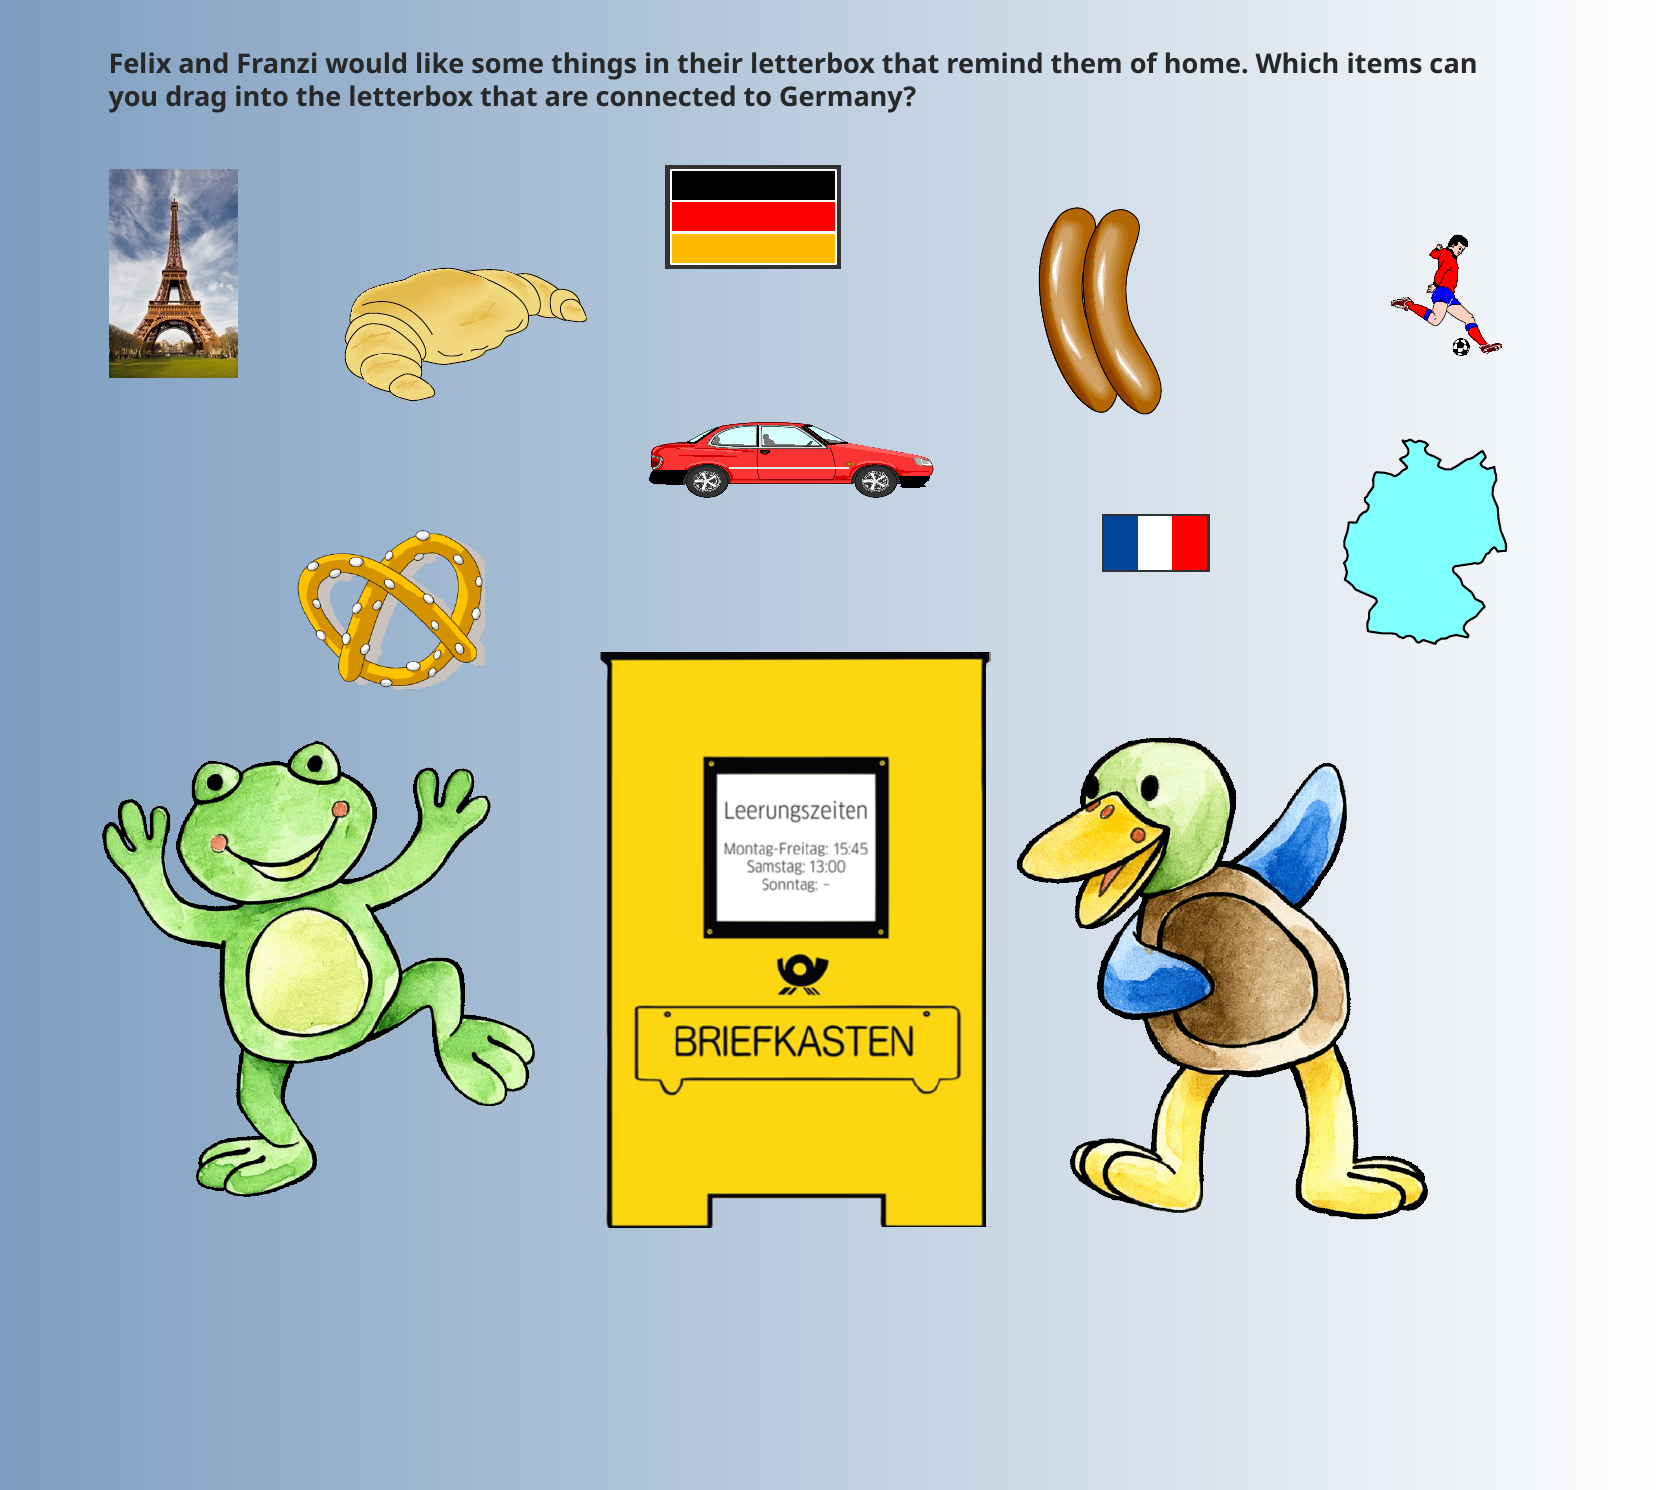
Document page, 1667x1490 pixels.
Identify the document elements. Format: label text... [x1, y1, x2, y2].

picture [108, 168, 238, 378]
picture [101, 513, 1429, 1232]
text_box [649, 422, 934, 498]
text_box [1038, 207, 1162, 415]
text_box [1391, 234, 1502, 356]
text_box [665, 165, 841, 269]
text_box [344, 267, 587, 401]
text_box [1101, 514, 1210, 572]
text_box Felix and Franzi would like some things in their letterbox that remind them of home. Which items can you drag into the letterbox that are connected to Germany? [93, 39, 1521, 120]
text_box [1341, 437, 1509, 646]
